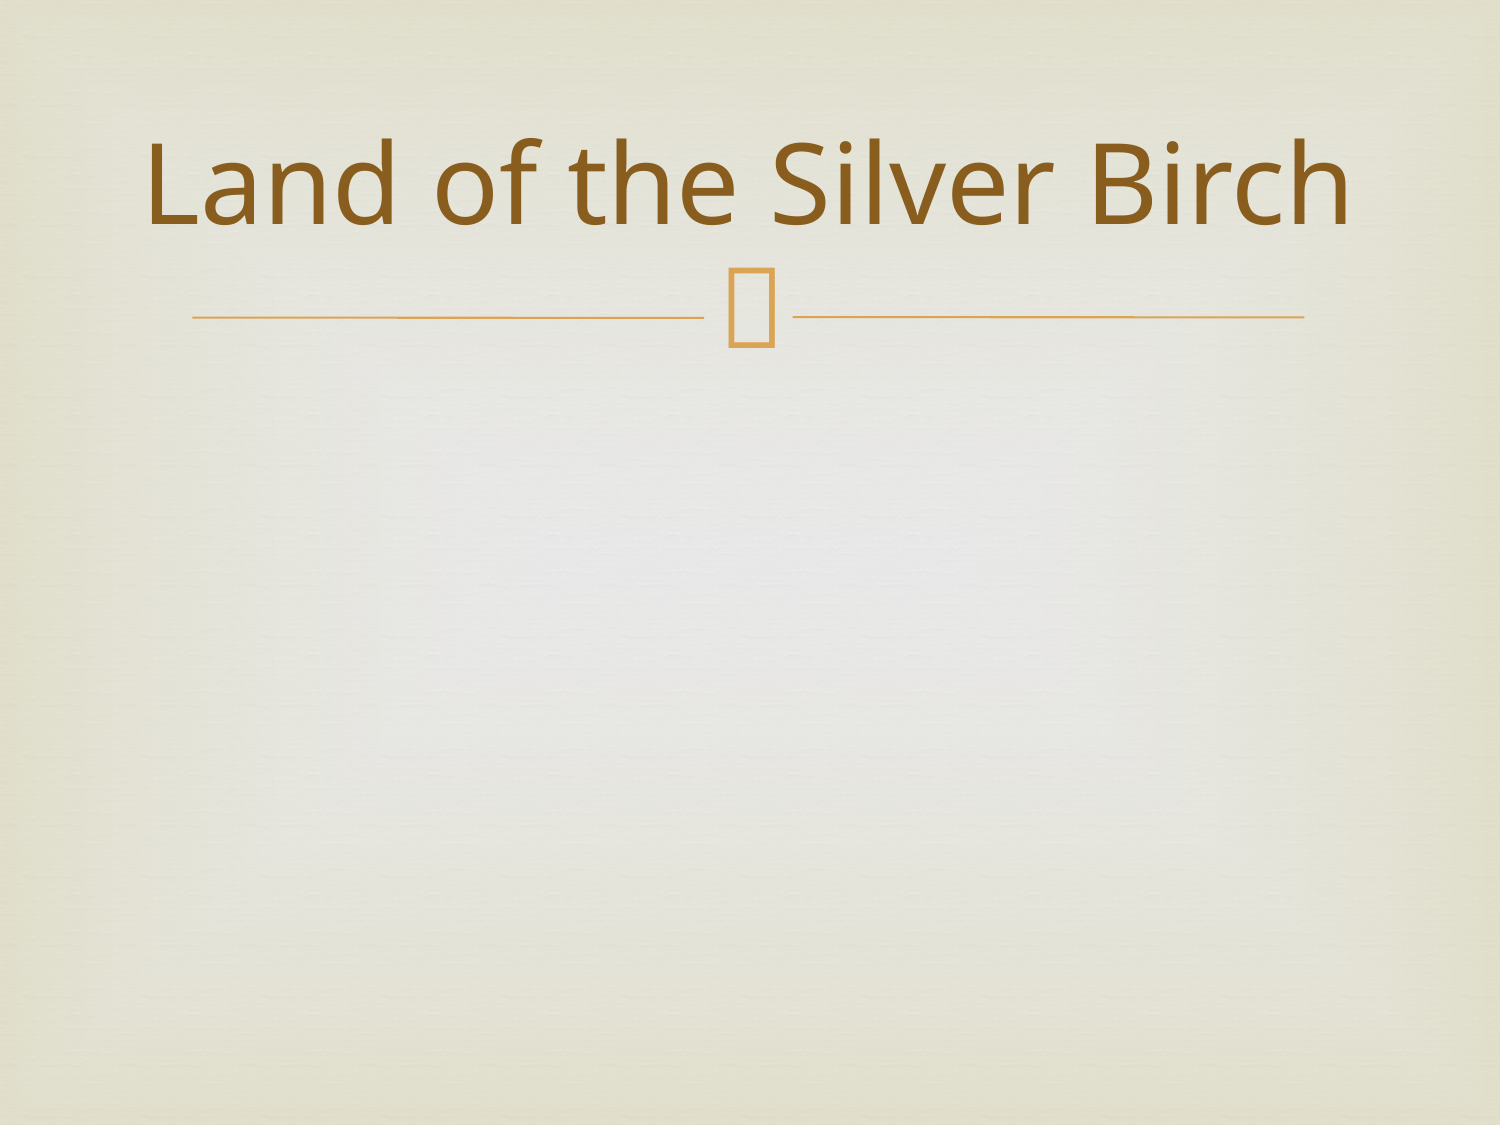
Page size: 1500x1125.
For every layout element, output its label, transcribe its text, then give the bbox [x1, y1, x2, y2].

title Land of the Silver Birch [112, 93, 1386, 267]
